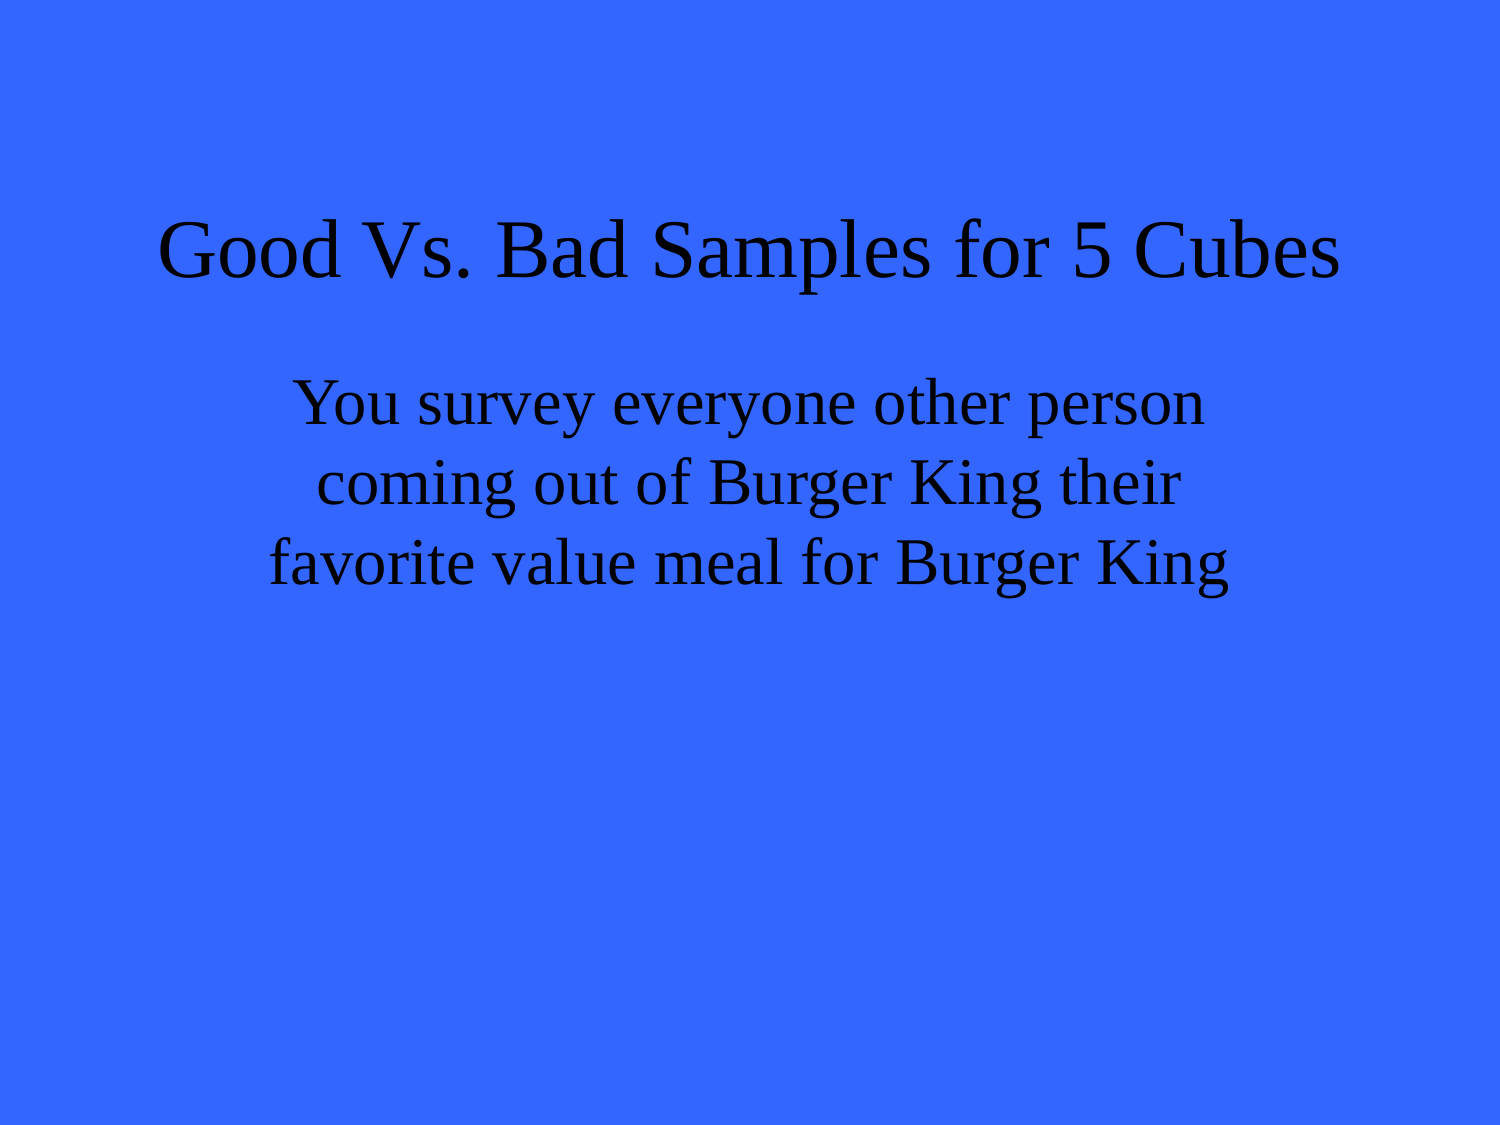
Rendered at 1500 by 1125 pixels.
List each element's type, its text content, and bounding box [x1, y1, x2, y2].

subtitle You survey everyone other person coming out of Burger King their favorite value meal for Burger King [224, 349, 1276, 926]
title Good Vs. Bad Samples for 5 Cubes [112, 149, 1388, 338]
